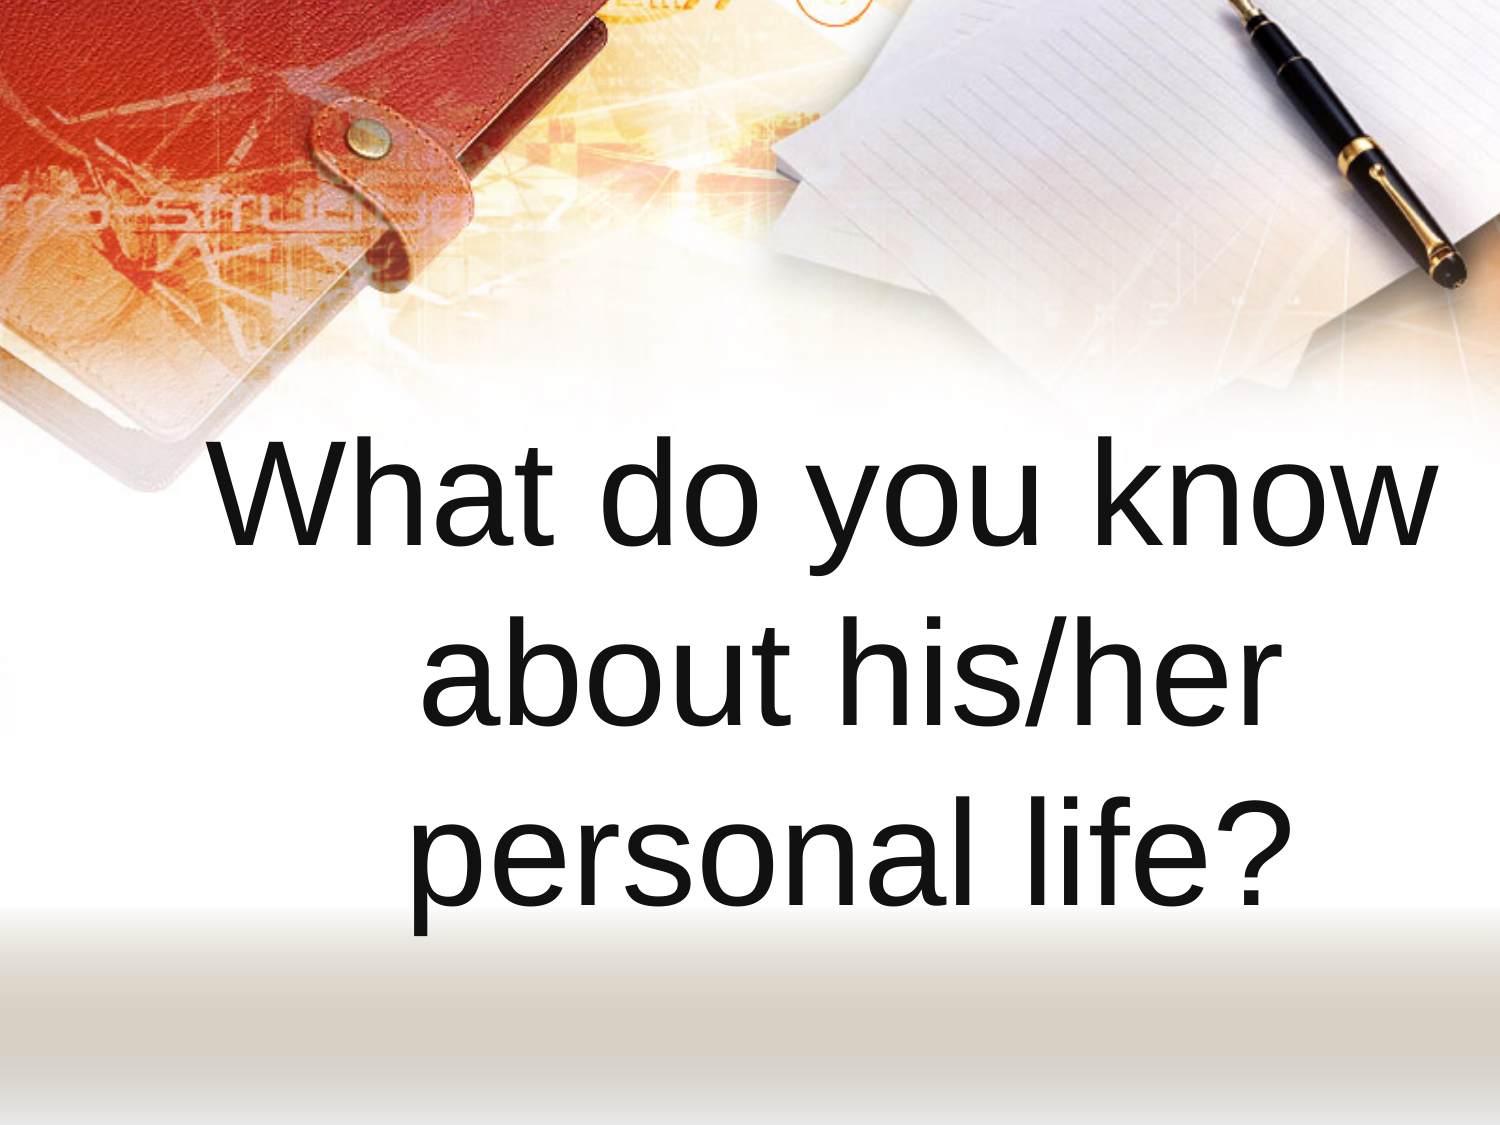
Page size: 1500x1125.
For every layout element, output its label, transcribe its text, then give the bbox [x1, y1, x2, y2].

list What do you know about his/her personal life? [145, 387, 1500, 1076]
picture [0, 0, 1500, 936]
